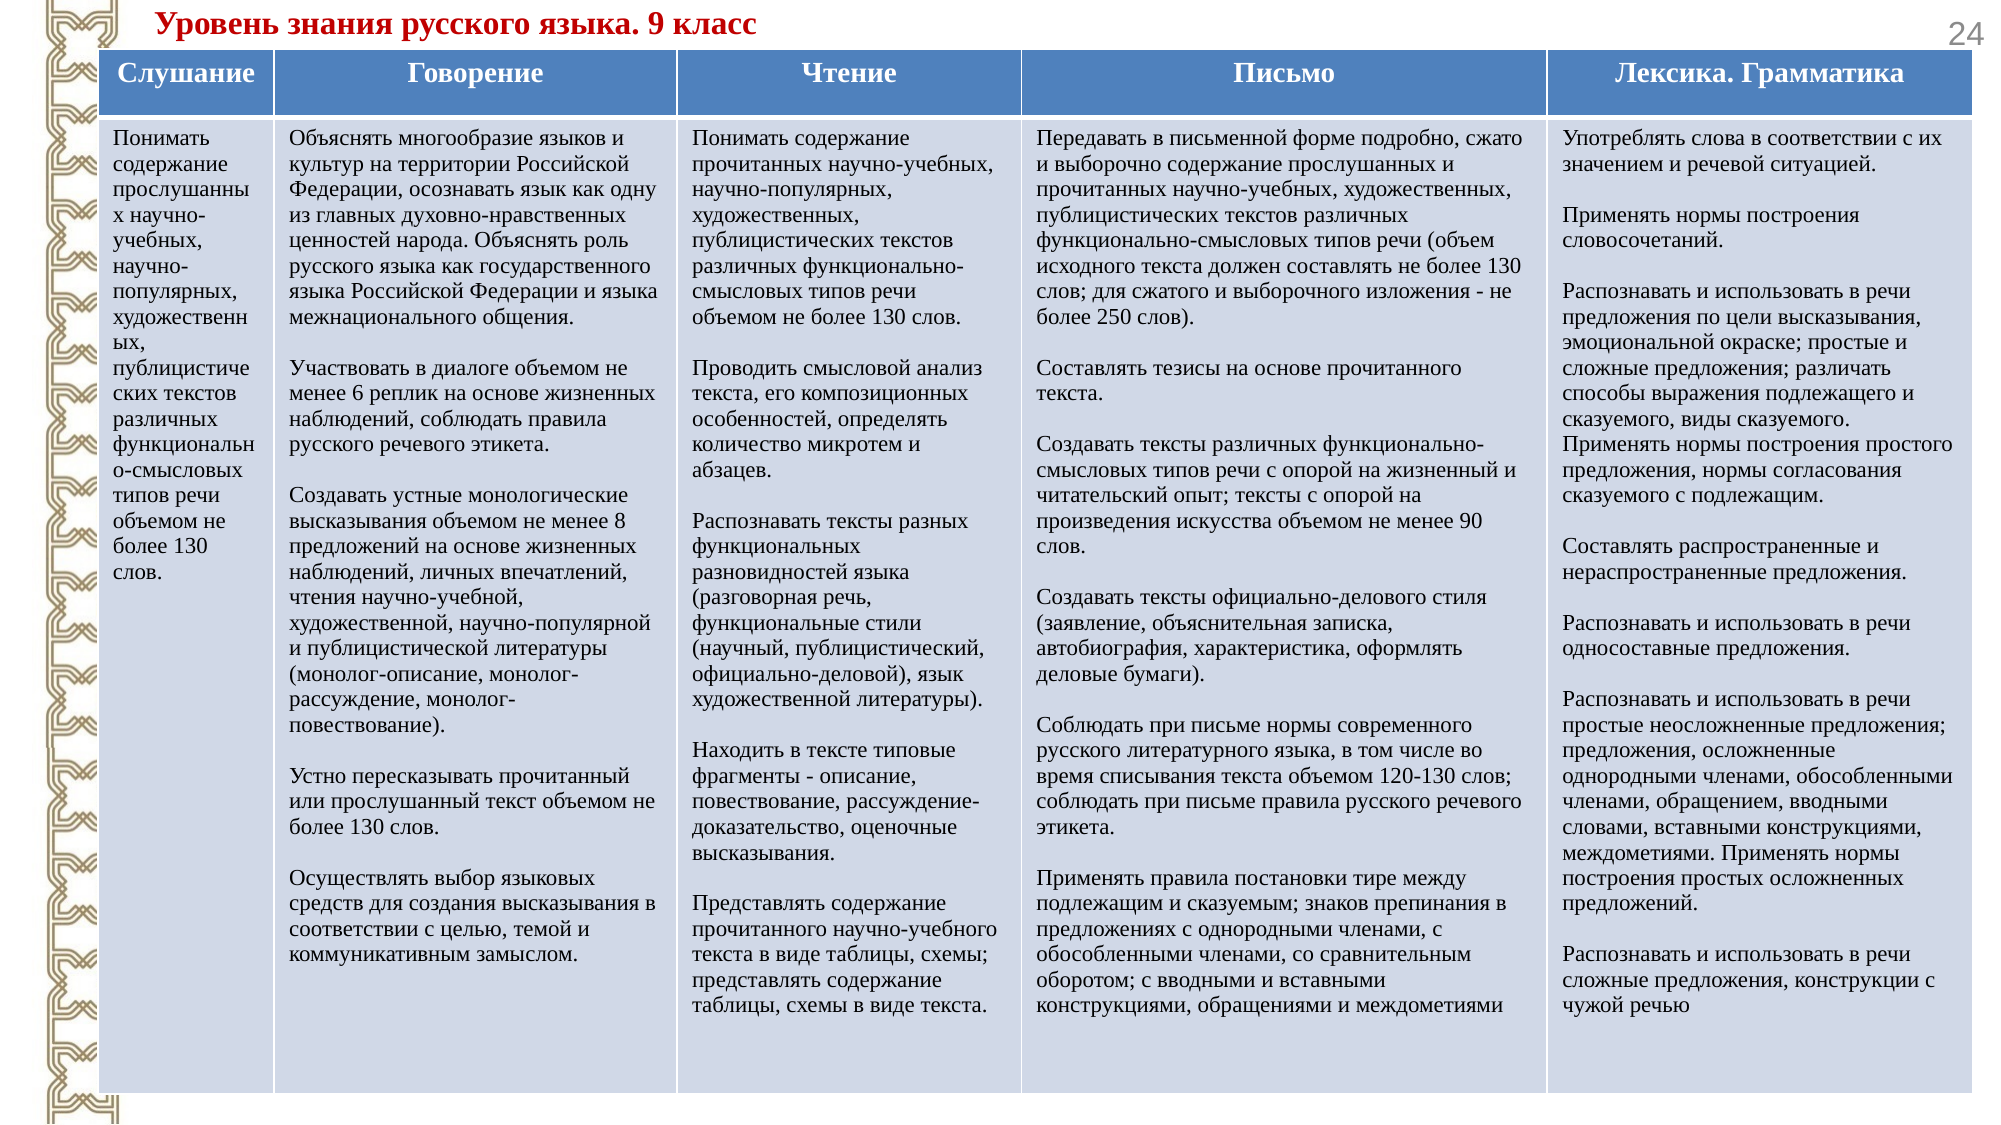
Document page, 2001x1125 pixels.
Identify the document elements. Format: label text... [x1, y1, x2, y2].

slide_number 24 [1533, 2, 2000, 63]
table_cell Понимать содержание прочитанных научно-учебных, научно-популярных, художественных, публицистических текстов различных функционально-смысловых типов речи объемом не более 130 слов. Проводить смысловой анализ текста, его композиционных особенностей, определять количество микротем и абзацев. Распознавать тексты разных функциональных разновидностей языка (разговорная речь, функциональные стили (научный, публицистический, официально-деловой), язык художественной литературы). Находить в тексте типовые фрагменты - описание, повествование, рассуждение-доказательство, оценочные высказывания. Представлять содержание прочитанного научно-учебного текста в виде таблицы, схемы; представлять содержание таблицы, схемы в виде текста. [678, 120, 1021, 1093]
table_header Письмо [1022, 50, 1546, 115]
table_cell Объяснять многообразие языков и культур на территории Российской Федерации, осознавать язык как одну из главных духовно-нравственных ценностей народа. Объяснять роль русского языка как государственного языка Российской Федерации и языка межнационального общения. Участвовать в диалоге объемом не менее 6 реплик на основе жизненных наблюдений, соблюдать правила русского речевого этикета. Создавать устные монологические высказывания объемом не менее 8 предложений на основе жизненных наблюдений, личных впечатлений, чтения научно-учебной, художественной, научно-популярной и публицистической литературы (монолог-описание, монолог-рассуждение, монолог-повествование). Устно пересказывать прочитанный или прослушанный текст объемом не более 130 слов. Осуществлять выбор языковых средств для создания высказывания в соответствии с целью, темой и коммуникативным замыслом. [275, 120, 676, 1093]
table_header Чтение [678, 50, 1021, 115]
picture [0, 0, 2001, 1125]
table_cell Понимать содержание прослушанных научно-учебных, научно-популярных, художественных, публицистических текстов различных функционально-смысловых типов речи объемом не более 130 слов. [99, 120, 273, 1093]
table_cell Передавать в письменной форме подробно, сжато и выборочно содержание прослушанных и прочитанных научно-учебных, художественных, публицистических текстов различных функционально-смысловых типов речи (объем исходного текста должен составлять не более 130 слов; для сжатого и выборочного изложения - не более 250 слов). Составлять тезисы на основе прочитанного текста. Создавать тексты различных функционально-смысловых типов речи с опорой на жизненный и читательский опыт; тексты с опорой на произведения искусства объемом не менее 90 слов. Создавать тексты официально-делового стиля (заявление, объяснительная записка, автобиография, характеристика, оформлять деловые бумаги). Соблюдать при письме нормы современного русского литературного языка, в том числе во время списывания текста объемом 120-130 слов; соблюдать при письме правила русского речевого этикета. Применять правила постановки тире между подлежащим и сказуемым; знаков препинания в предложениях с однородными членами, с обособленными членами, со сравнительным оборотом; с вводными и вставными конструкциями, обращениями и междометиями [1022, 120, 1546, 1093]
table_header Лексика. Грамматика [1548, 50, 1972, 115]
table_cell Употреблять слова в соответствии с их значением и речевой ситуацией. Применять нормы построения словосочетаний. Распознавать и использовать в речи предложения по цели высказывания, эмоциональной окраске; простые и сложные предложения; различать способы выражения подлежащего и сказуемого, виды сказуемого. Применять нормы построения простого предложения, нормы согласования сказуемого с подлежащим. Составлять распространенные и нераспространенные предложения. Распознавать и использовать в речи односоставные предложения. Распознавать и использовать в речи простые неосложненные предложения; предложения, осложненные однородными членами, обособленными членами, обращением, вводными словами, вставными конструкциями, междометиями. Применять нормы построения простых осложненных предложений. Распознавать и использовать в речи сложные предложения, конструкции с чужой речью [1548, 120, 1972, 1093]
text_box Уровень знания русского языка. 9 класс [139, 0, 1121, 48]
table_header Говорение [275, 50, 676, 115]
table_header Слушание [99, 50, 273, 115]
